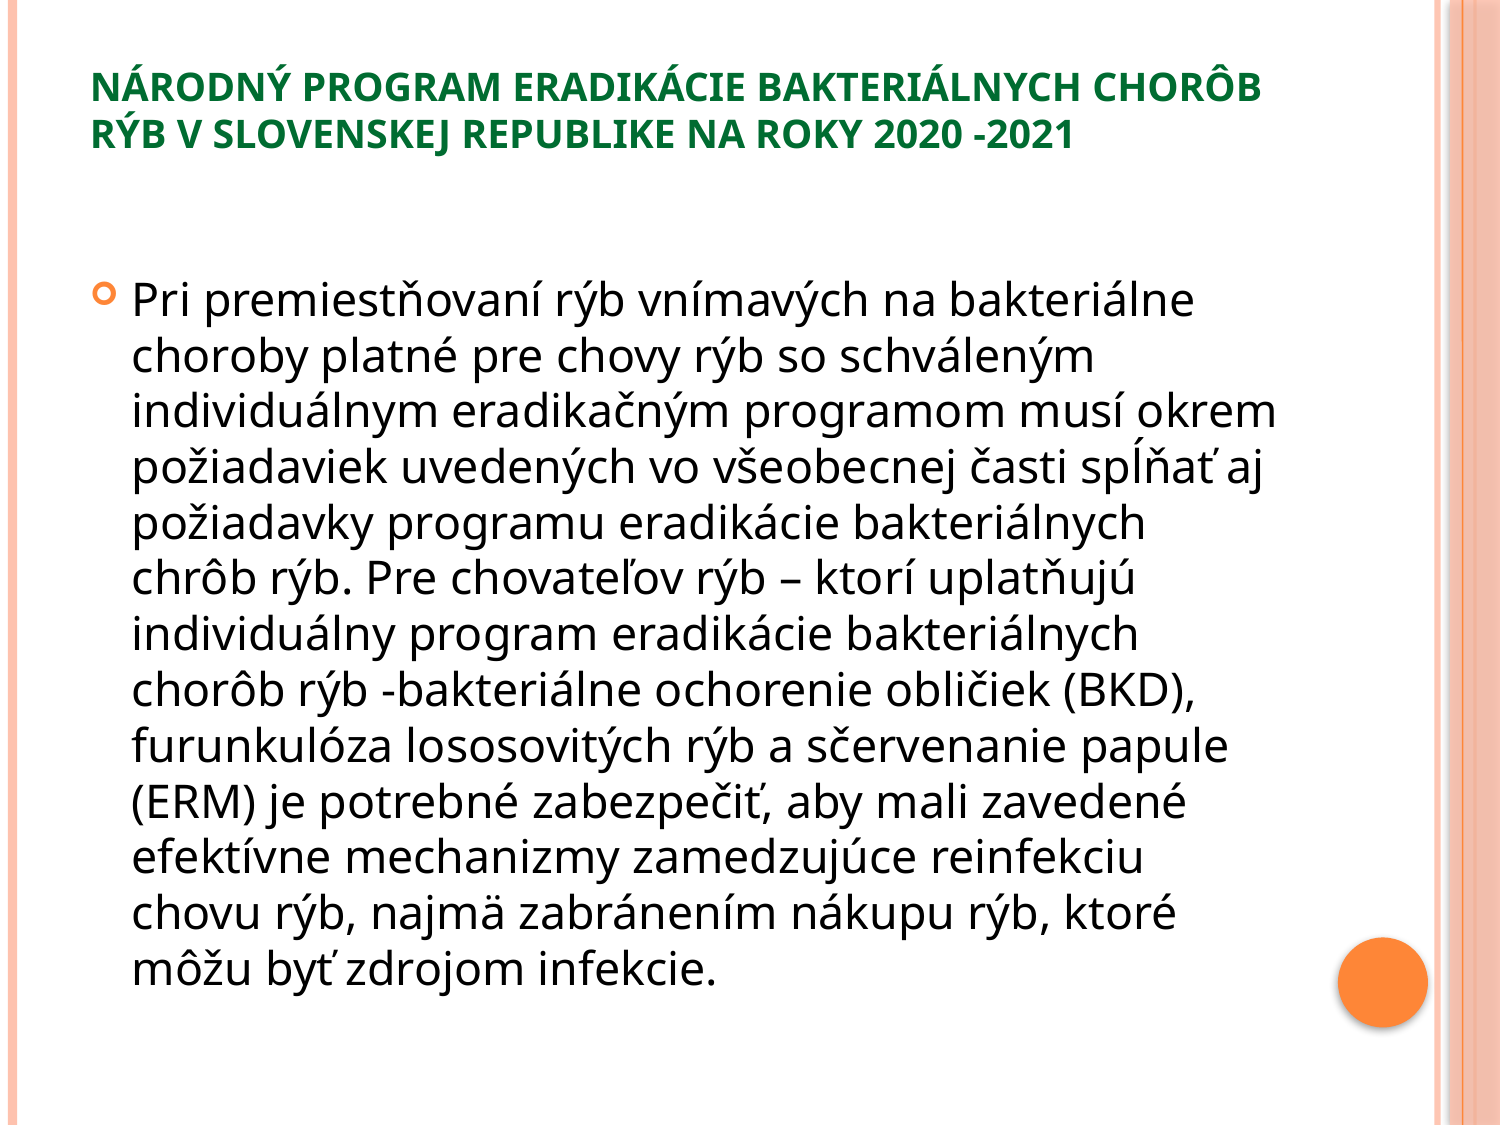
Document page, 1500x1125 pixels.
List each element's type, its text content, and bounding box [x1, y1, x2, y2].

list Pri premiestňovaní rýb vnímavých na bakteriálne choroby platné pre chovy rýb so schváleným individuálnym eradikačným programom musí okrem požiadaviek uvedených vo všeobecnej časti spĺňať aj požiadavky programu eradikácie bakteriálnych chrôb rýb. Pre chovateľov rýb – ktorí uplatňujú individuálny program eradikácie bakteriálnych chorôb rýb -bakteriálne ochorenie obličiek (BKD), furunkulóza lososovitých rýb a sčervenanie papule (ERM) je potrebné zabezpečiť, aby mali zavedené efektívne mechanizmy zamedzujúce reinfekciu chovu rýb, najmä zabránením nákupu rýb, ktoré môžu byť zdrojom infekcie. [75, 262, 1300, 1062]
title Národný program eradikácie bakteriálnych chorôb rýb v Slovenskej republike na roky 2020 -2021 [75, 45, 1300, 233]
